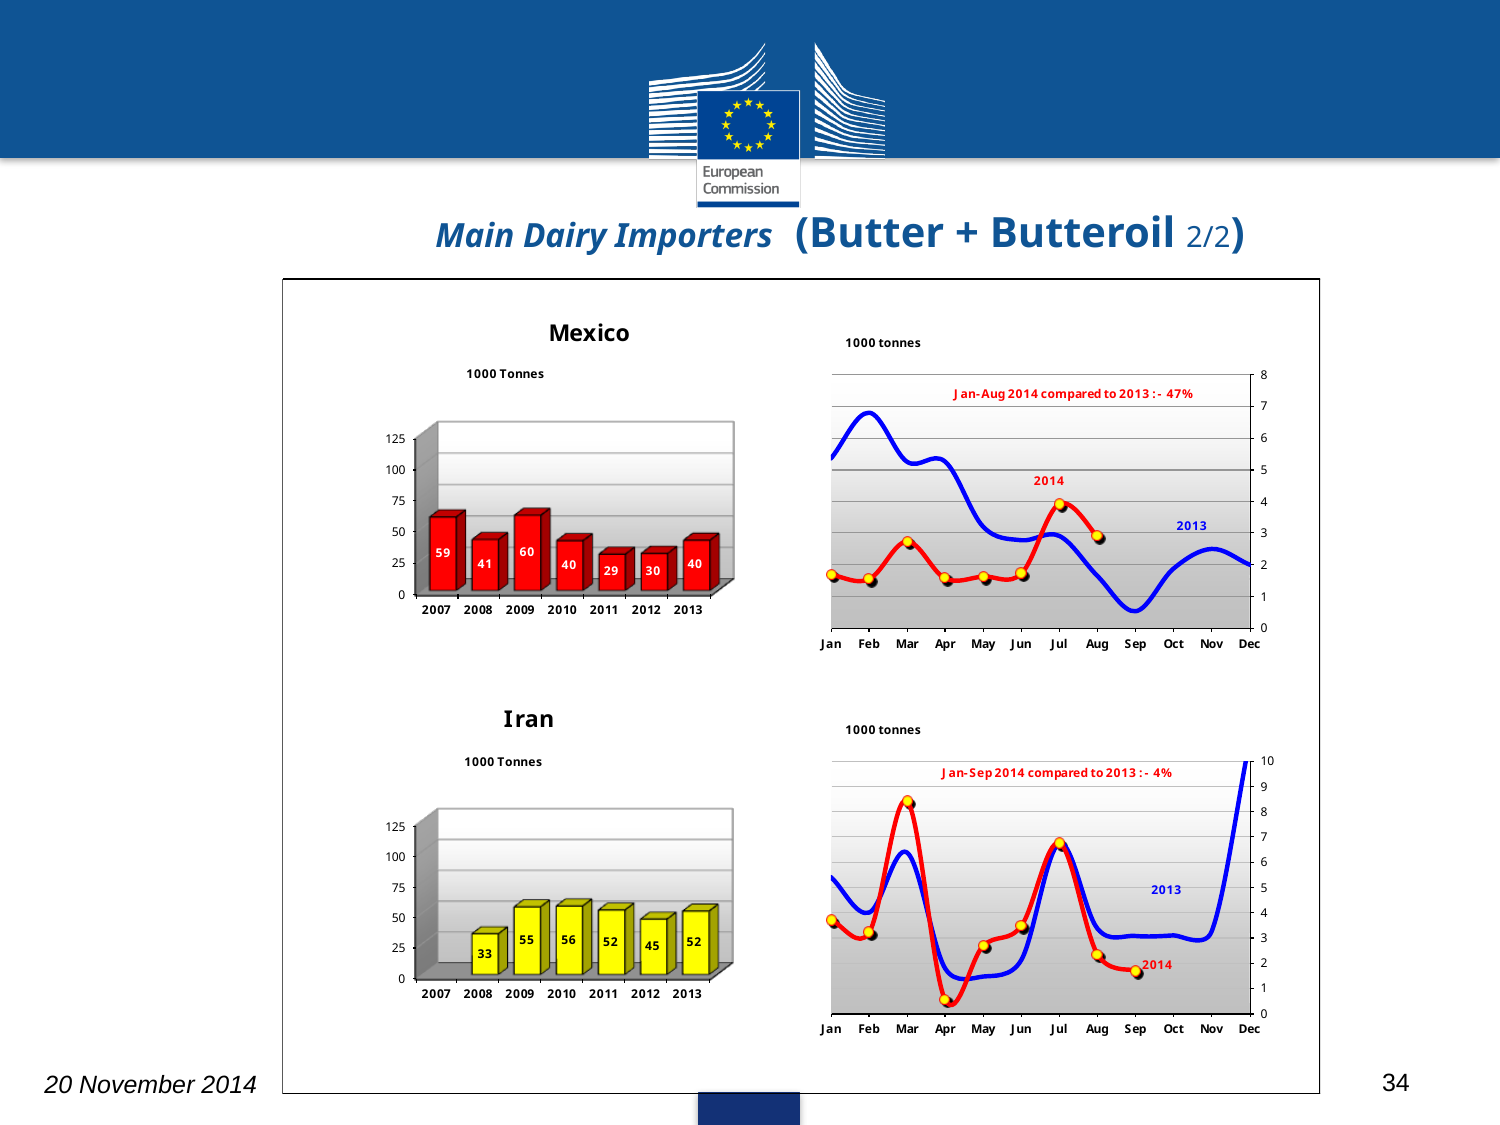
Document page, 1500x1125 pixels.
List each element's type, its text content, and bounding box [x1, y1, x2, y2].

slide_number 34 [1322, 1058, 1425, 1103]
title Main Dairy Importers (Butter + Butteroil 2/2) [194, 184, 1427, 277]
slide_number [29, 1060, 380, 1105]
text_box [282, 278, 1322, 1096]
picture [649, 42, 885, 184]
